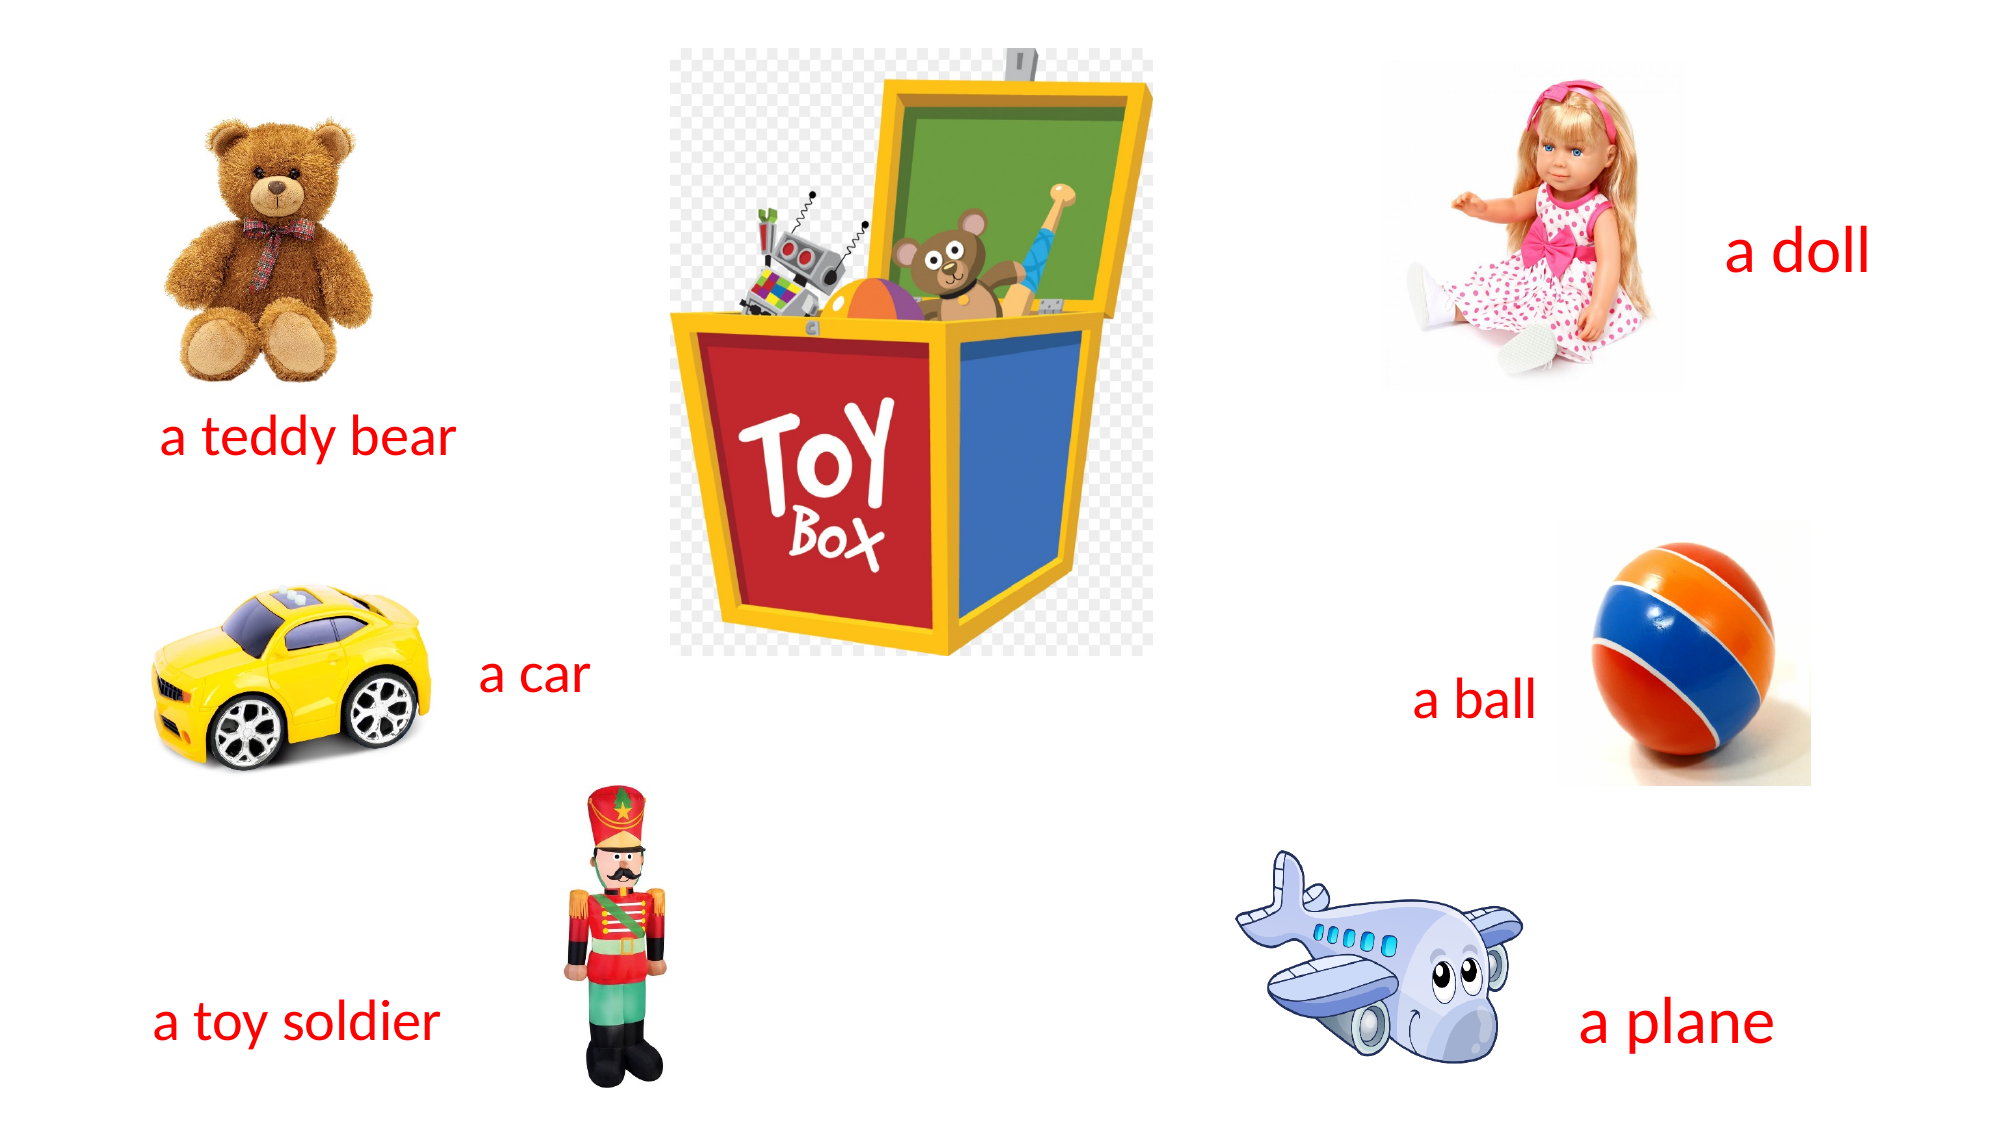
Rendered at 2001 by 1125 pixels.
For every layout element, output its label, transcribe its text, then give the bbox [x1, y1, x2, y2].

picture [463, 785, 767, 1088]
picture [1557, 519, 1811, 786]
picture [1235, 838, 1534, 1064]
text_box a car [463, 627, 646, 712]
picture [128, 93, 417, 390]
text_box a doll [1684, 198, 1946, 294]
text_box a toy soldier [39, 974, 463, 1059]
picture [1382, 60, 1685, 390]
text_box a teddy bear [39, 389, 570, 475]
text_box a plane [1534, 969, 1809, 1064]
picture [670, 48, 1153, 657]
text_box a ball [1357, 652, 1557, 738]
picture [141, 520, 441, 826]
